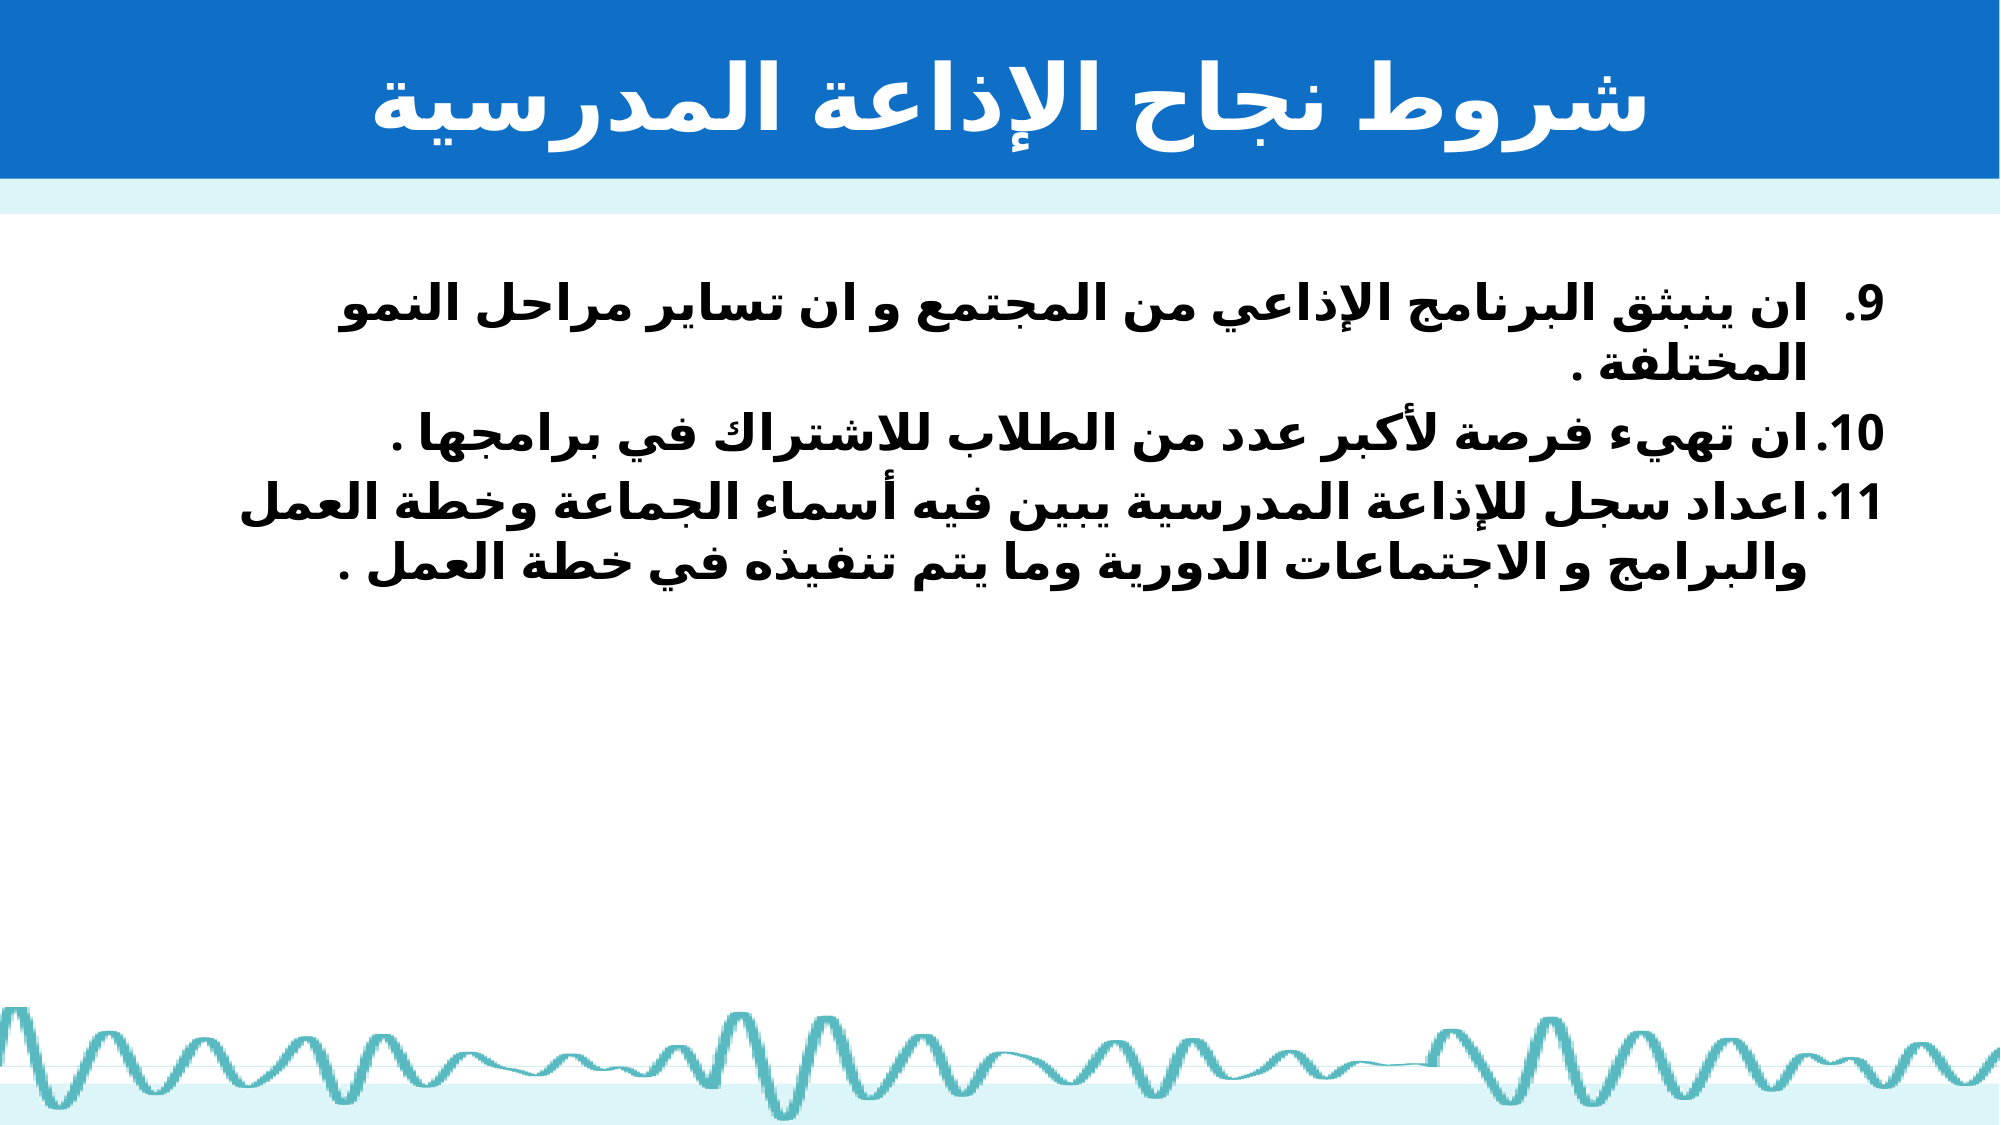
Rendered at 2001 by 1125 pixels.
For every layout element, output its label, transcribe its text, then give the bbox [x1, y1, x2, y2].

list ان ينبثق البرنامج الإذاعي من المجتمع و ان تساير مراحل النمو المختلفة . ان تهيء فرصة لأكبر عدد من الطلاب للاشتراك في برامجها . اعداد سجل للإذاعة المدرسية يبين فيه أسماء الجماعة وخطة العمل والبرامج و الاجتماعات الدورية وما يتم تنفيذه في خطة العمل . [99, 262, 1900, 1005]
title شروط نجاح الإذاعة المدرسية [99, 0, 1900, 188]
